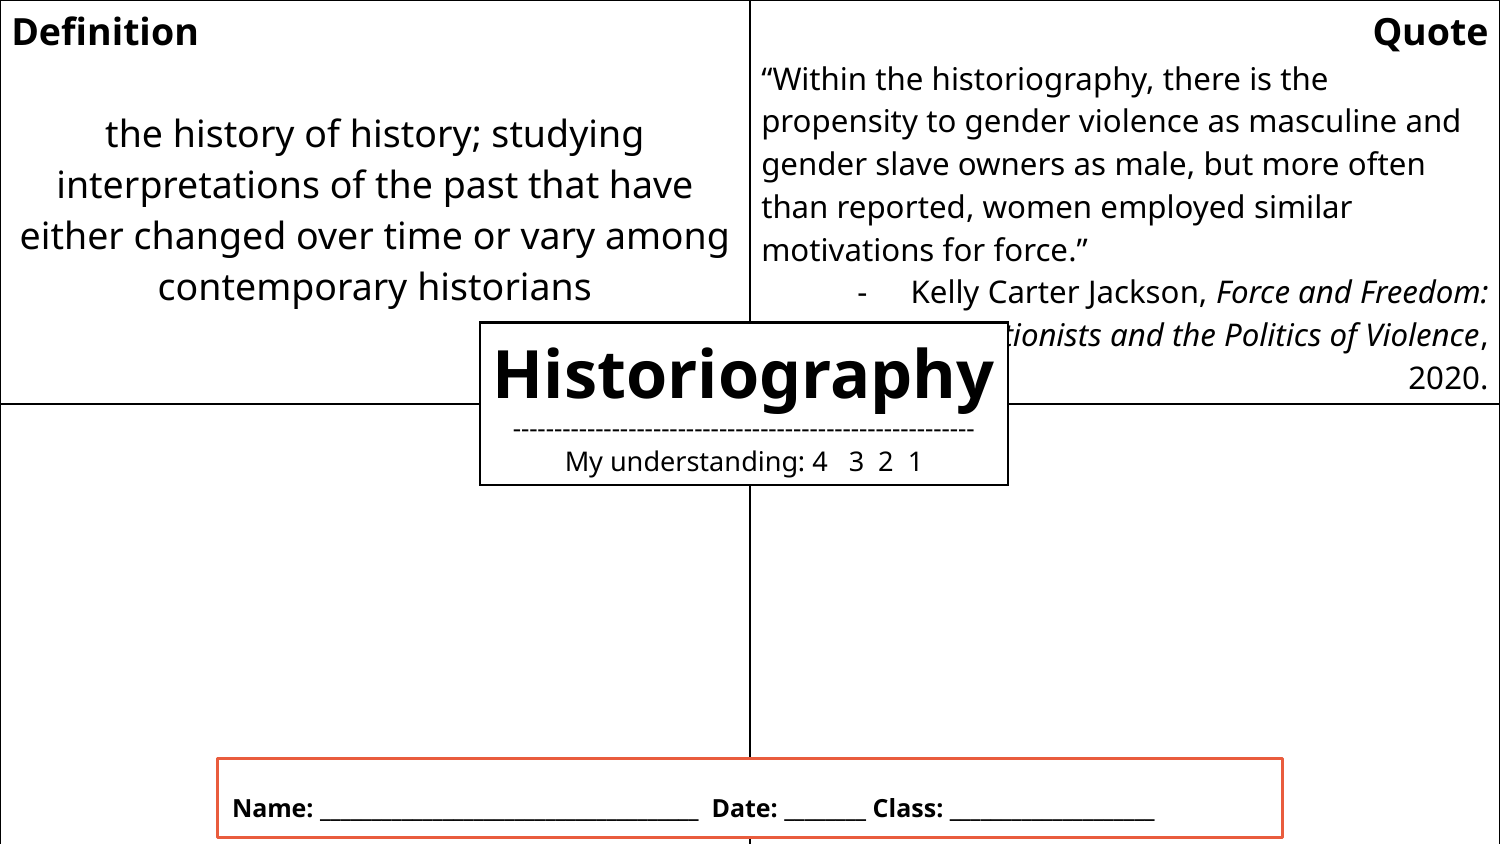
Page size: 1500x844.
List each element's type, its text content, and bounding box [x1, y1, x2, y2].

table_header Definition the history of history; studying interpretations of the past that have either changed over time or vary among contemporary historians [1, 1, 749, 403]
text_box Historiography -------------------------------------------------------- My understanding: 4 3 2 1 [480, 322, 1008, 486]
table_header Quote “Within the historiography, there is the propensity to gender violence as masculine and gender slave owners as male, but more often than reported, women employed similar motivations for force.” Kelly Carter Jackson, Force and Freedom: Black Abolitionists and the Politics of Violence, 2020. [751, 1, 1499, 403]
table_cell Question [751, 405, 1499, 844]
text_box Name: _____________________________________ Date: ________ Class: ____________________ [217, 758, 1283, 838]
table_cell Illustration [1, 405, 749, 844]
